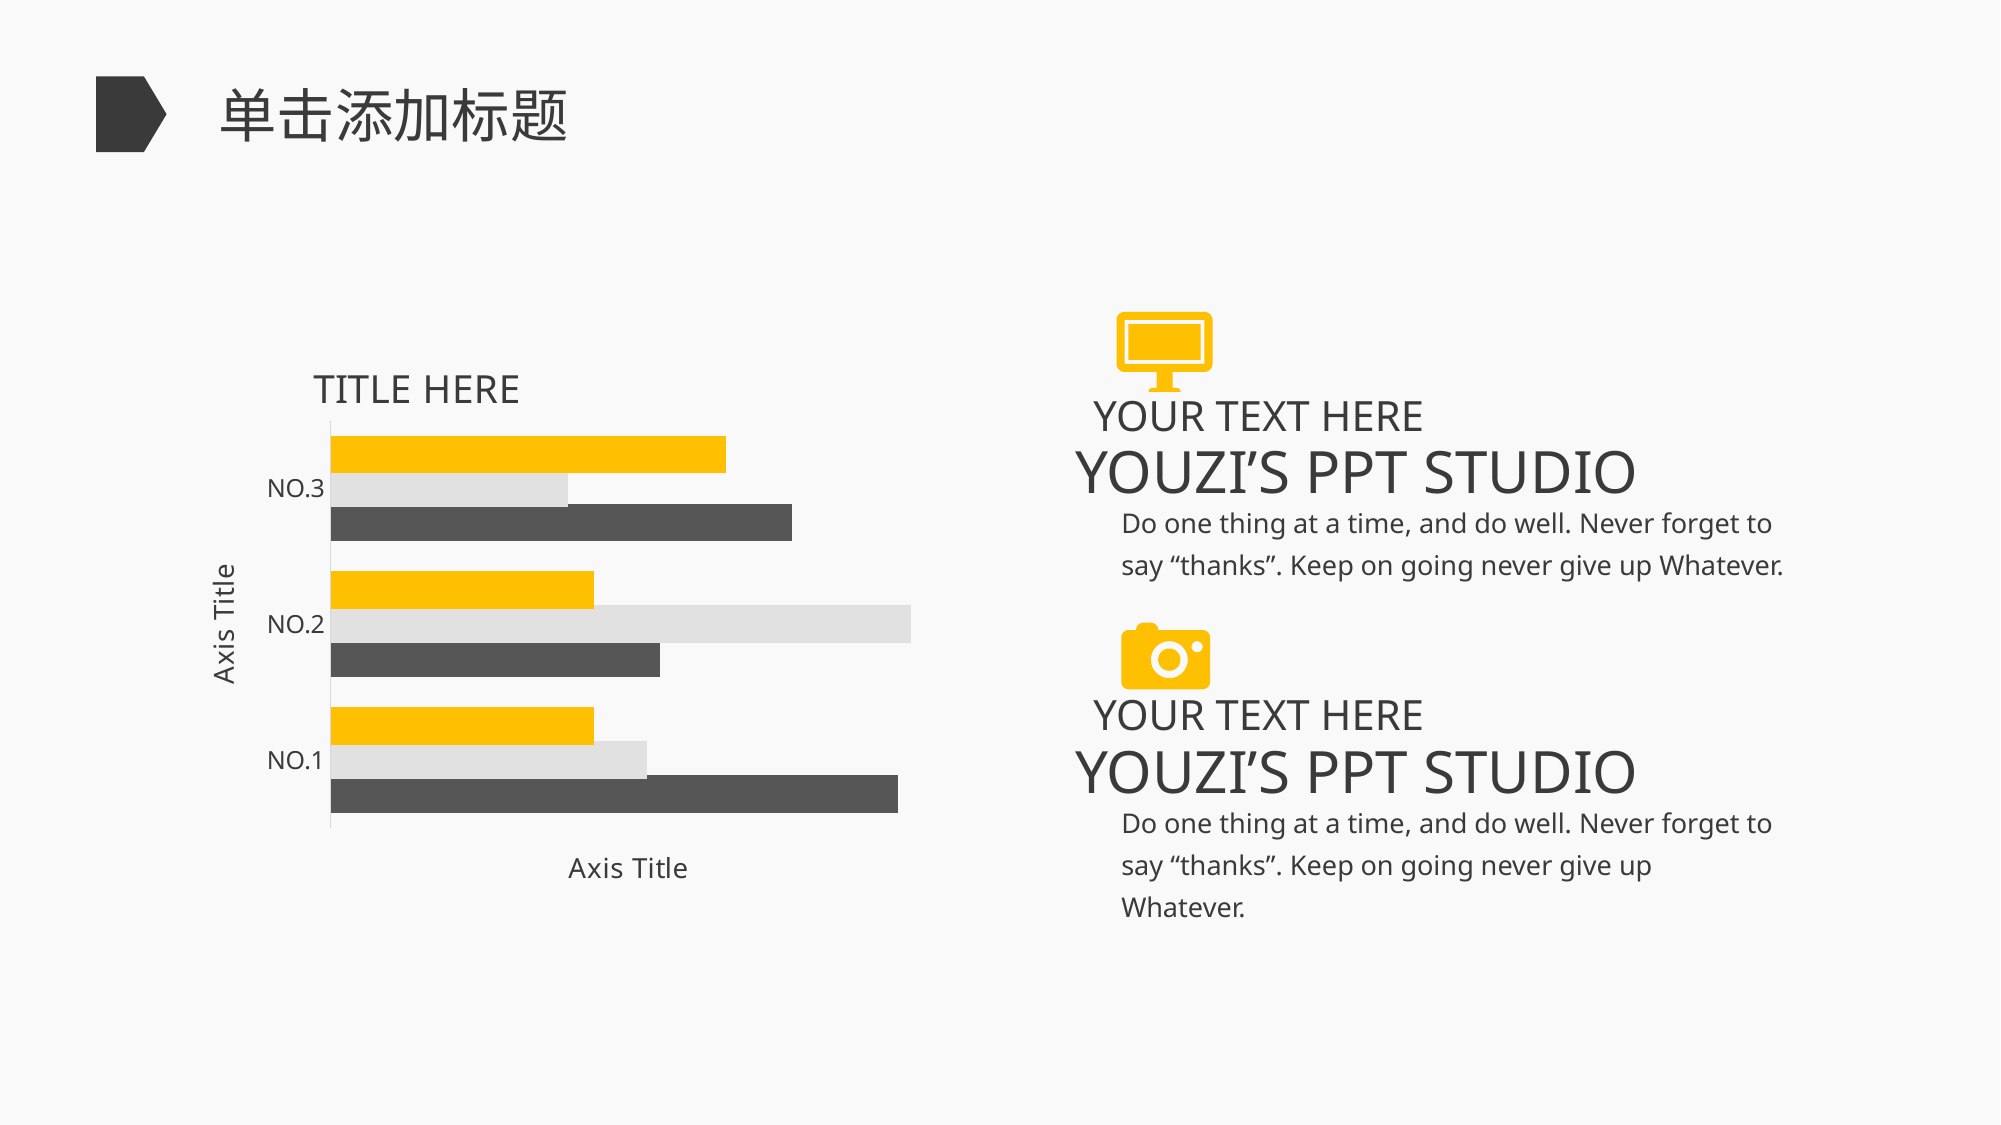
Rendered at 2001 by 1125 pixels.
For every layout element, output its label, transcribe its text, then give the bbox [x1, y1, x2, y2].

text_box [961, 312, 1828, 890]
chart [169, 312, 1007, 920]
text_box 单击添加标题 [95, 71, 691, 157]
